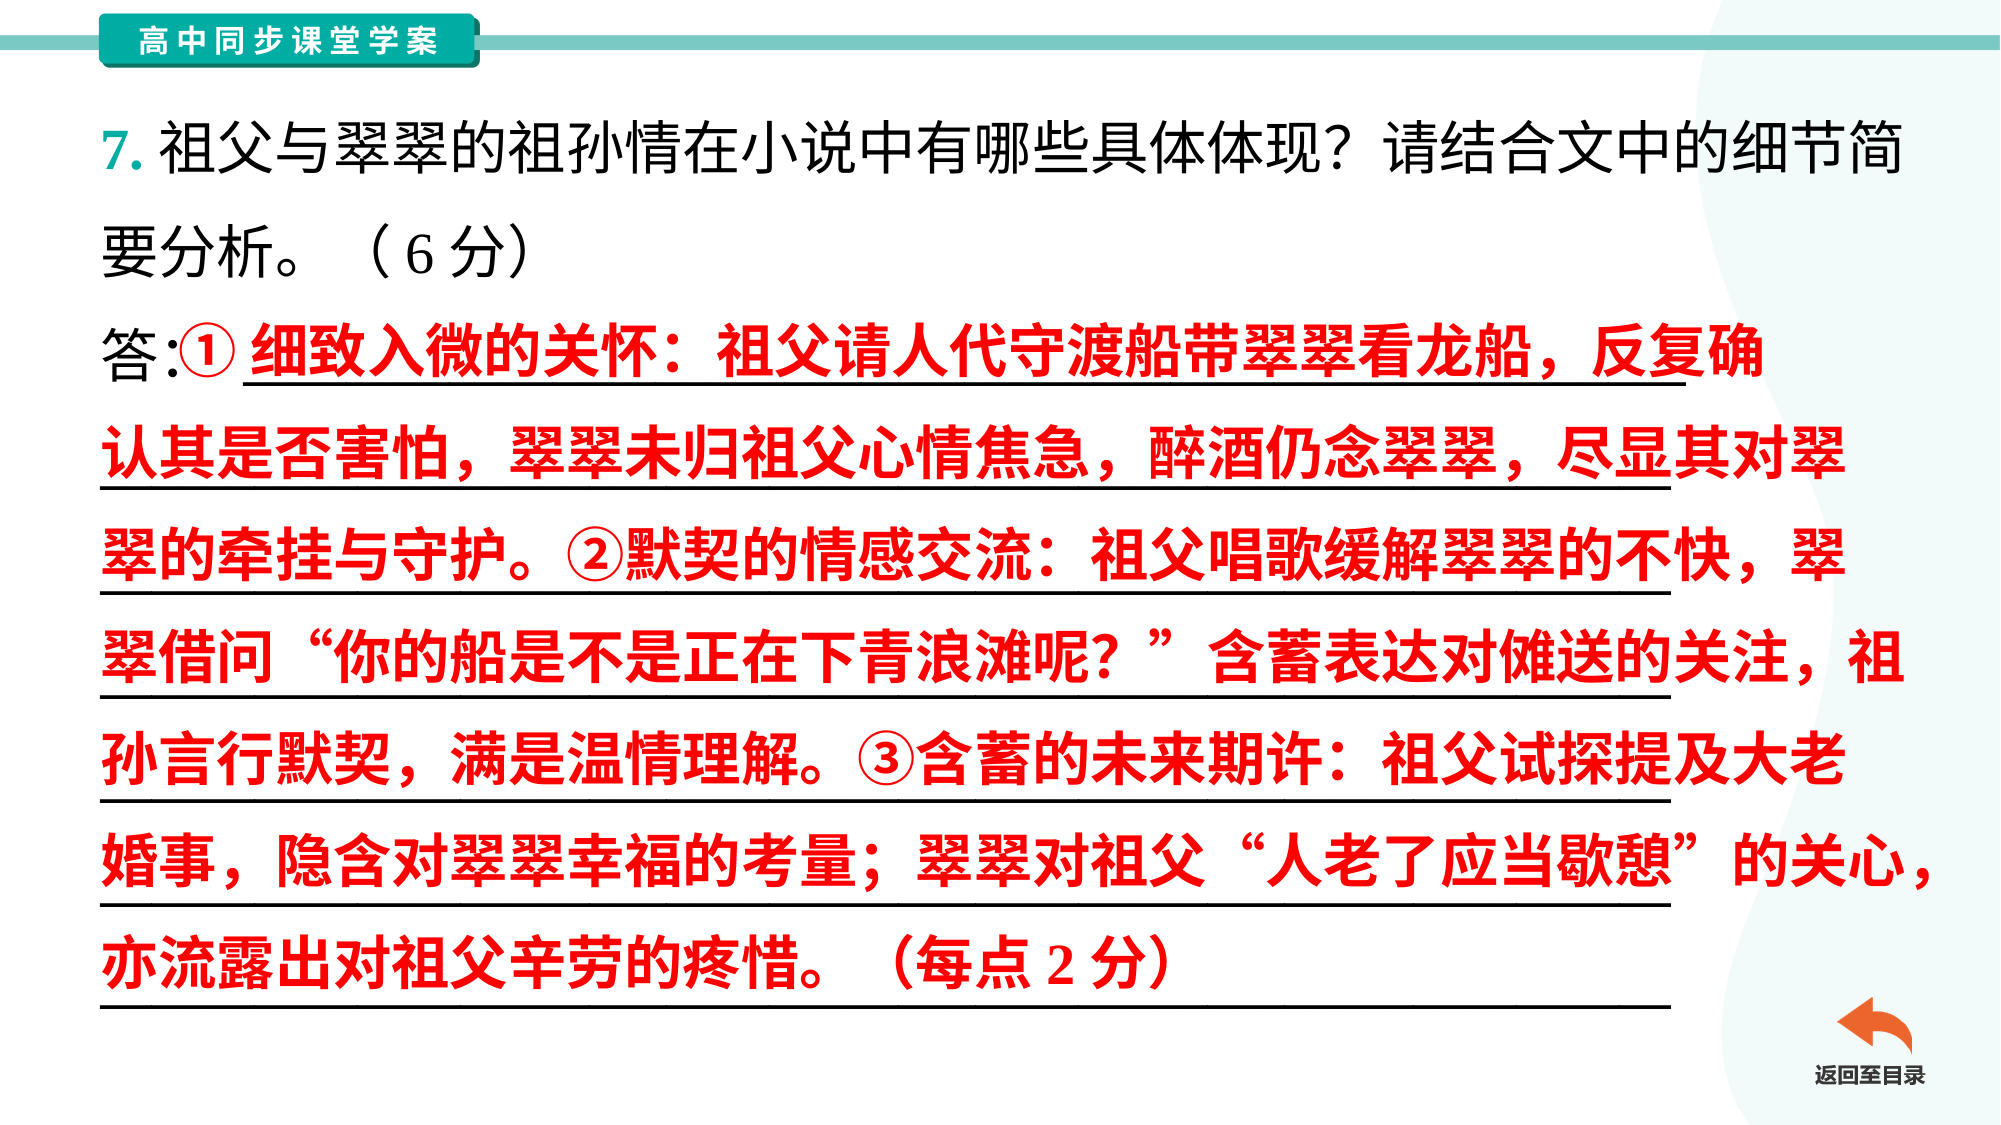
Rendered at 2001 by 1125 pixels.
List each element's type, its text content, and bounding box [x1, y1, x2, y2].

text_box ①细致入微的关怀：祖父请人代守渡船带翠翠看龙船，反复确 认其是否害怕，翠翠未归祖父心情焦急，醉酒仍念翠翠，尽显其对翠 翠的牵挂与守护。②默契的情感交流：祖父唱歌缓解翠翠的不快，翠 翠借问“你的船是不是正在下青浪滩呢？”含蓄表达对傩送的关注，祖 孙言行默契，满是温情理解。③含蓄的未来期许：祖父试探提及大老 婚事，隐含对翠翠幸福的考量；翠翠对祖父“人老了应当歇憩”的关心， 亦流露出对祖父辛劳的疼惜。（每点2分） [100, 281, 1899, 986]
text_box 7.祖父与翠翠的祖孙情在小说中有哪些具体体现？请结合文中的细节简 要分析。（6分） 答： ________________________________________________________ _____________________________________________________________ _____________________________________________________________ _____________________________________________________________ _____________________________________________________________ _____________________________________________________________ _____________________________________________________________ [100, 76, 1899, 281]
text_box 7.祖父与翠翠的祖孙情在小说中有哪些具体体现？请结合文中的细节简 要分析。（6分） 答： ________________________________________________________ _____________________________________________________________ _____________________________________________________________ _____________________________________________________________ _____________________________________________________________ _____________________________________________________________ _____________________________________________________________ [100, 986, 1899, 997]
picture [0, 0, 2000, 1125]
